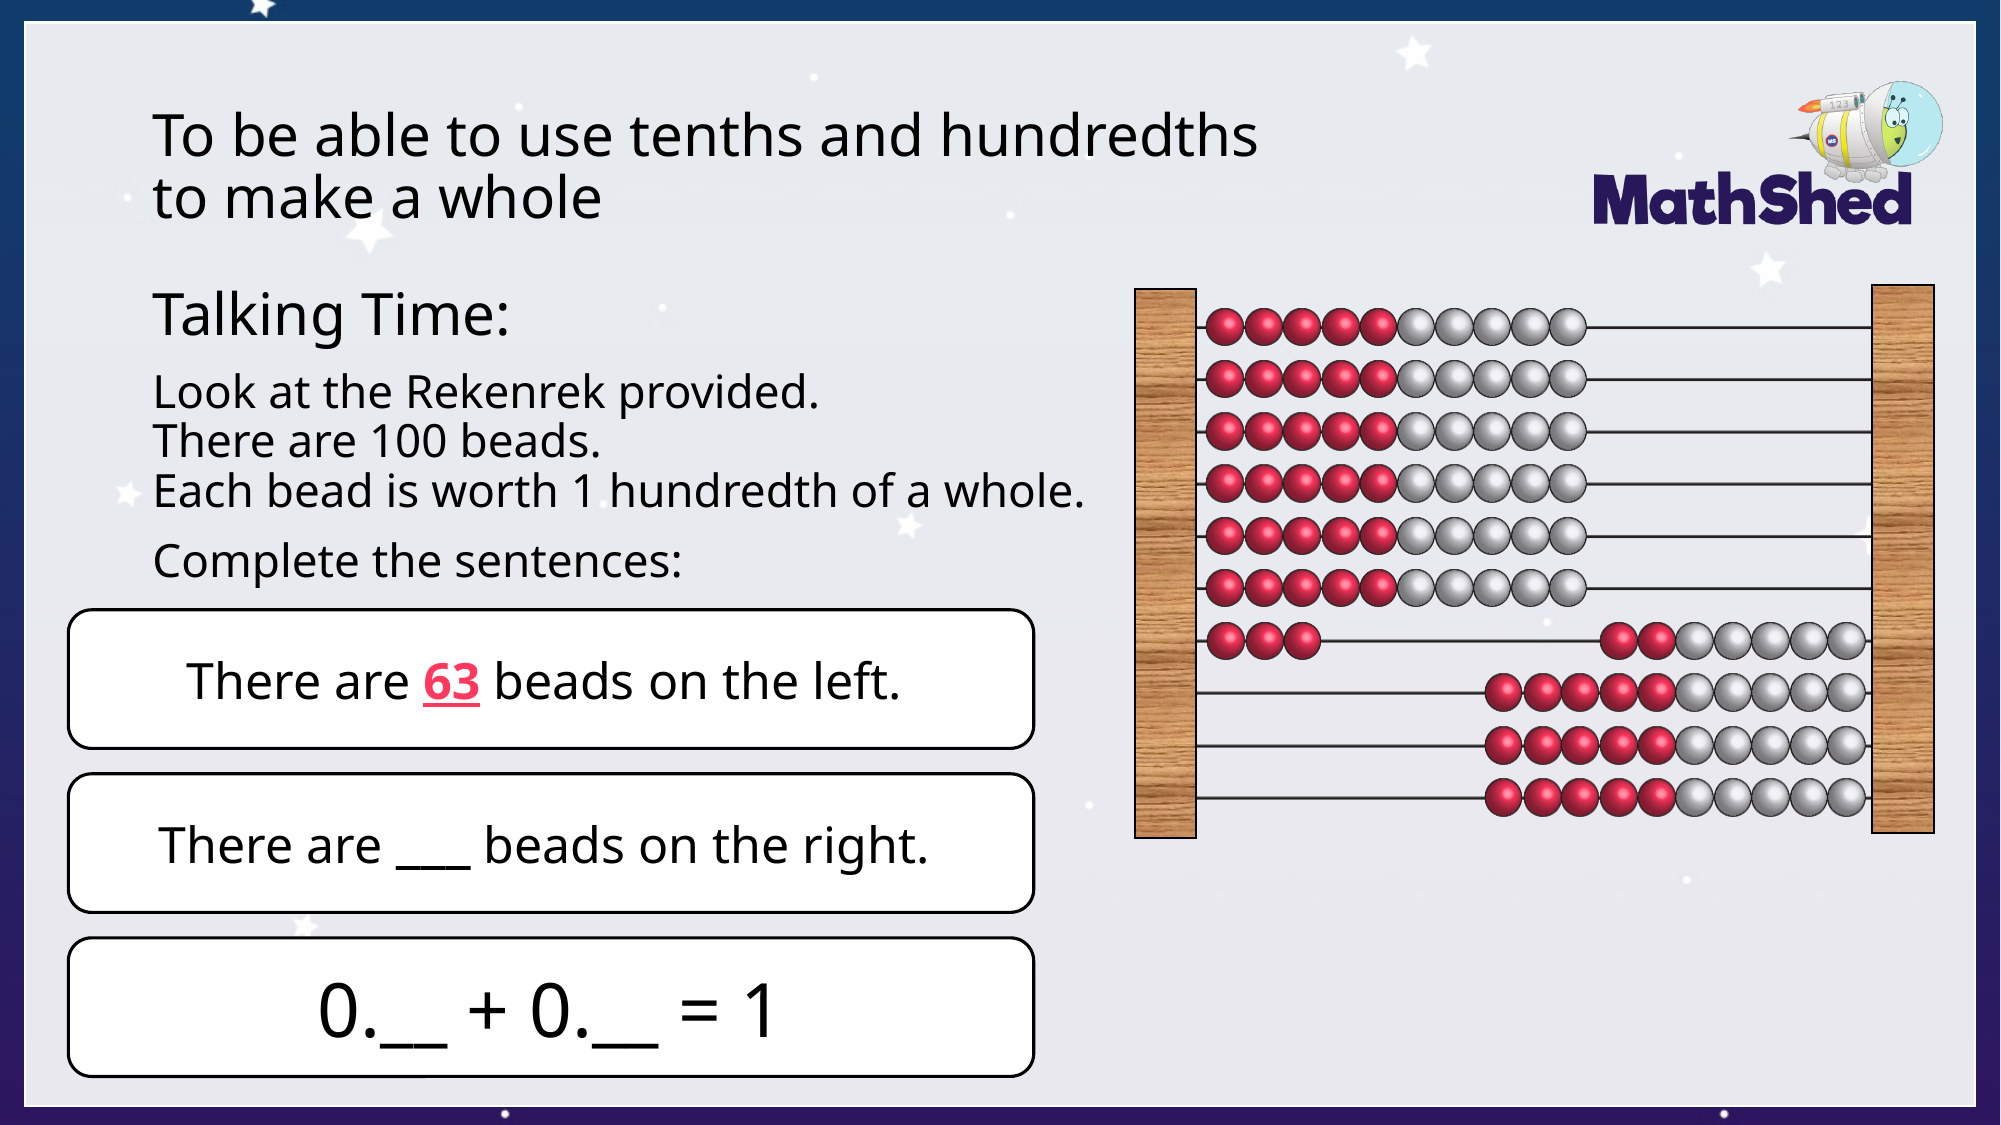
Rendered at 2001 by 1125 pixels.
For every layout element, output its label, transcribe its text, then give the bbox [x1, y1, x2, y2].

title To be able to use tenths and hundredths to make a whole [137, 59, 1578, 278]
text_box There are 63 beads on the left. [67, 608, 1035, 750]
text_box 0.__ + 0.__ = 1 [67, 936, 1035, 1078]
text_box There are ___ beads on the right. [67, 772, 1035, 914]
list Talking Time: Look at the Rekenrek provided. There are 100 beads. Each bead is worth 1 hundredth of a whole. Complete the sentences: [137, 277, 1103, 992]
picture [0, 0, 2001, 1125]
